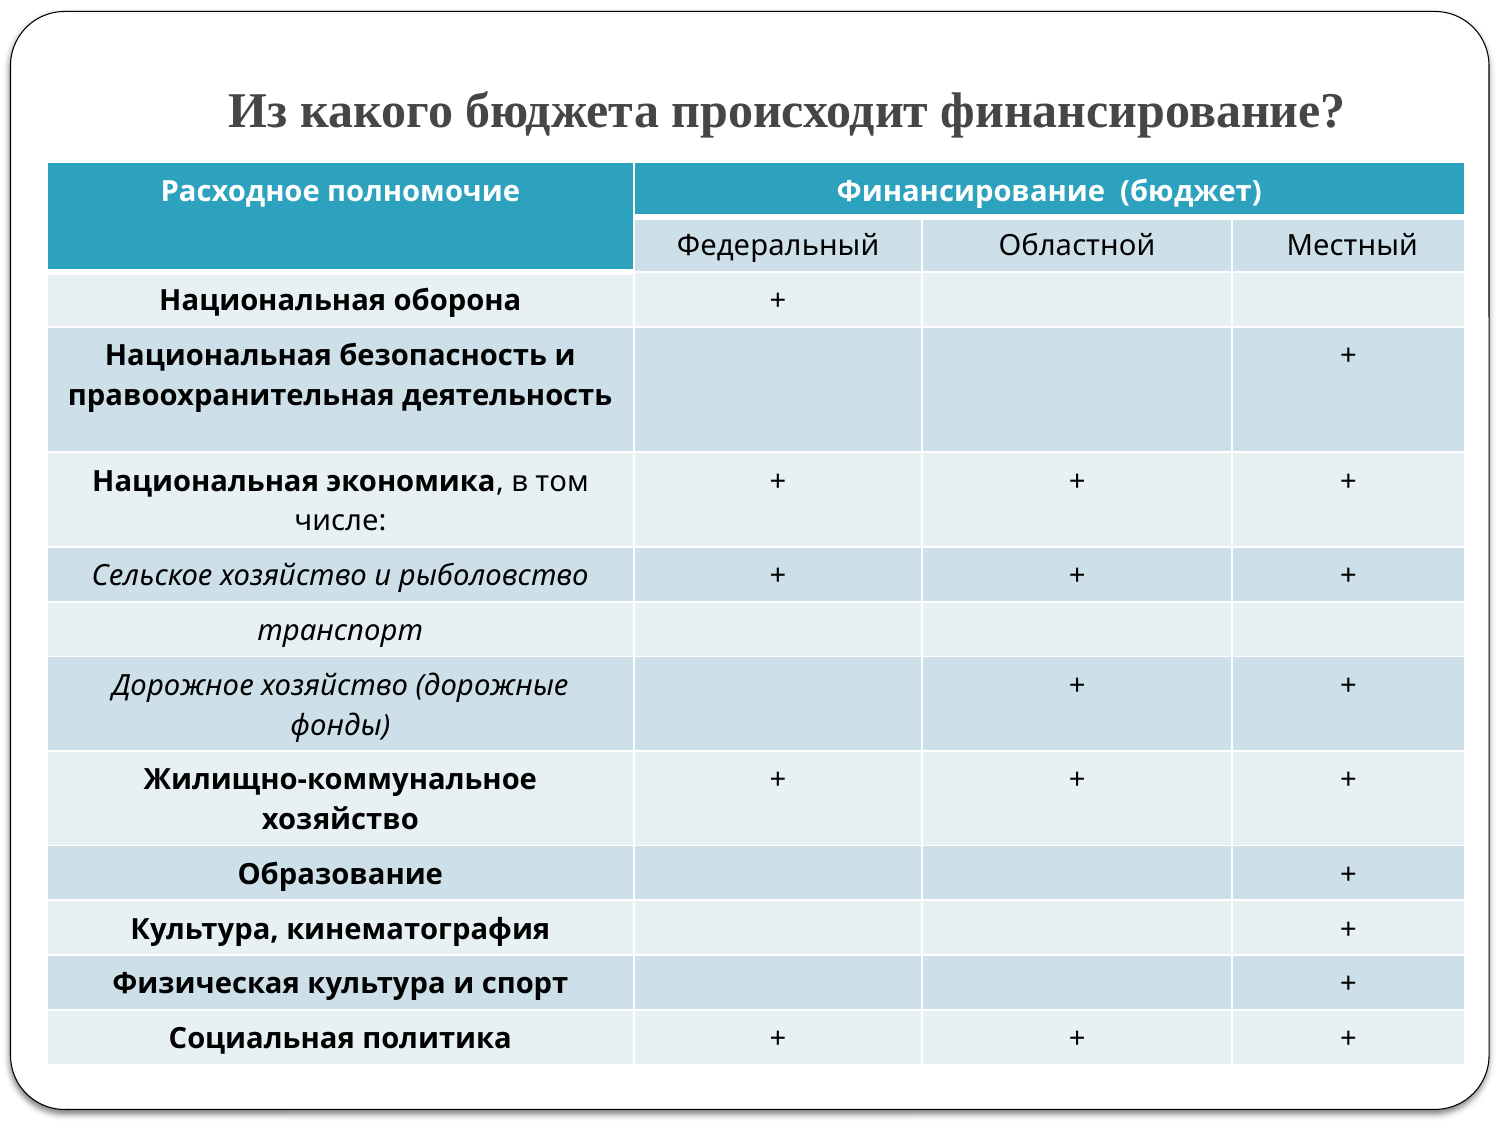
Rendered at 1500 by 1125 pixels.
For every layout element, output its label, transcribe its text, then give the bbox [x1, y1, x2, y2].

table_cell [923, 956, 1231, 1009]
table_cell + [923, 752, 1231, 845]
table_cell [1233, 273, 1464, 326]
table_cell + [1233, 657, 1464, 750]
table_cell + [635, 752, 921, 845]
table_cell Культура, кинематография [48, 901, 633, 954]
table_cell + [635, 453, 921, 546]
table_cell + [923, 453, 1231, 546]
table_header Финансирование (бюджет) [635, 163, 1464, 214]
table_cell Дорожное хозяйство (дорожные фонды) [48, 657, 633, 750]
table_cell Национальная оборона [48, 275, 633, 326]
table_cell Федеральный [635, 220, 921, 271]
table_cell [635, 328, 921, 451]
title Из какого бюджета происходит финансирование? [150, 45, 1425, 153]
table_cell транспорт [48, 603, 633, 656]
table_cell [923, 603, 1231, 656]
table_cell + [635, 548, 921, 601]
table_cell + [1233, 901, 1464, 954]
table_cell + [1233, 956, 1464, 1009]
table_cell + [1233, 548, 1464, 601]
table_cell + [1233, 328, 1464, 451]
table_cell + [635, 1011, 921, 1064]
table_cell Национальная безопасность и правоохранительная деятельность [48, 328, 633, 451]
table_cell Местный [1233, 220, 1464, 271]
table_cell [635, 956, 921, 1009]
table_cell + [1233, 1011, 1464, 1064]
table_cell Сельское хозяйство и рыболовство [48, 548, 633, 601]
table_cell + [1233, 752, 1464, 845]
table_header Расходное полномочие [48, 163, 633, 269]
table_cell + [923, 548, 1231, 601]
table_cell [635, 846, 921, 899]
table_cell [1233, 603, 1464, 656]
table_cell [923, 273, 1231, 326]
table_cell [923, 901, 1231, 954]
table_cell Физическая культура и спорт [48, 956, 633, 1009]
table_cell [635, 603, 921, 656]
table_cell + [1233, 846, 1464, 899]
table_cell Жилищно-коммунальное хозяйство [48, 752, 633, 845]
table_cell + [923, 1011, 1231, 1064]
table_cell [923, 328, 1231, 451]
table_cell Социальная политика [48, 1011, 633, 1064]
table_cell + [923, 657, 1231, 750]
table_cell [635, 901, 921, 954]
table_cell Образование [48, 846, 633, 899]
table_cell [635, 657, 921, 750]
table_cell Национальная экономика, в том числе: [48, 453, 633, 546]
table_cell [923, 846, 1231, 899]
table_cell Областной [923, 220, 1231, 271]
table_cell + [1233, 453, 1464, 546]
table_cell + [635, 273, 921, 326]
